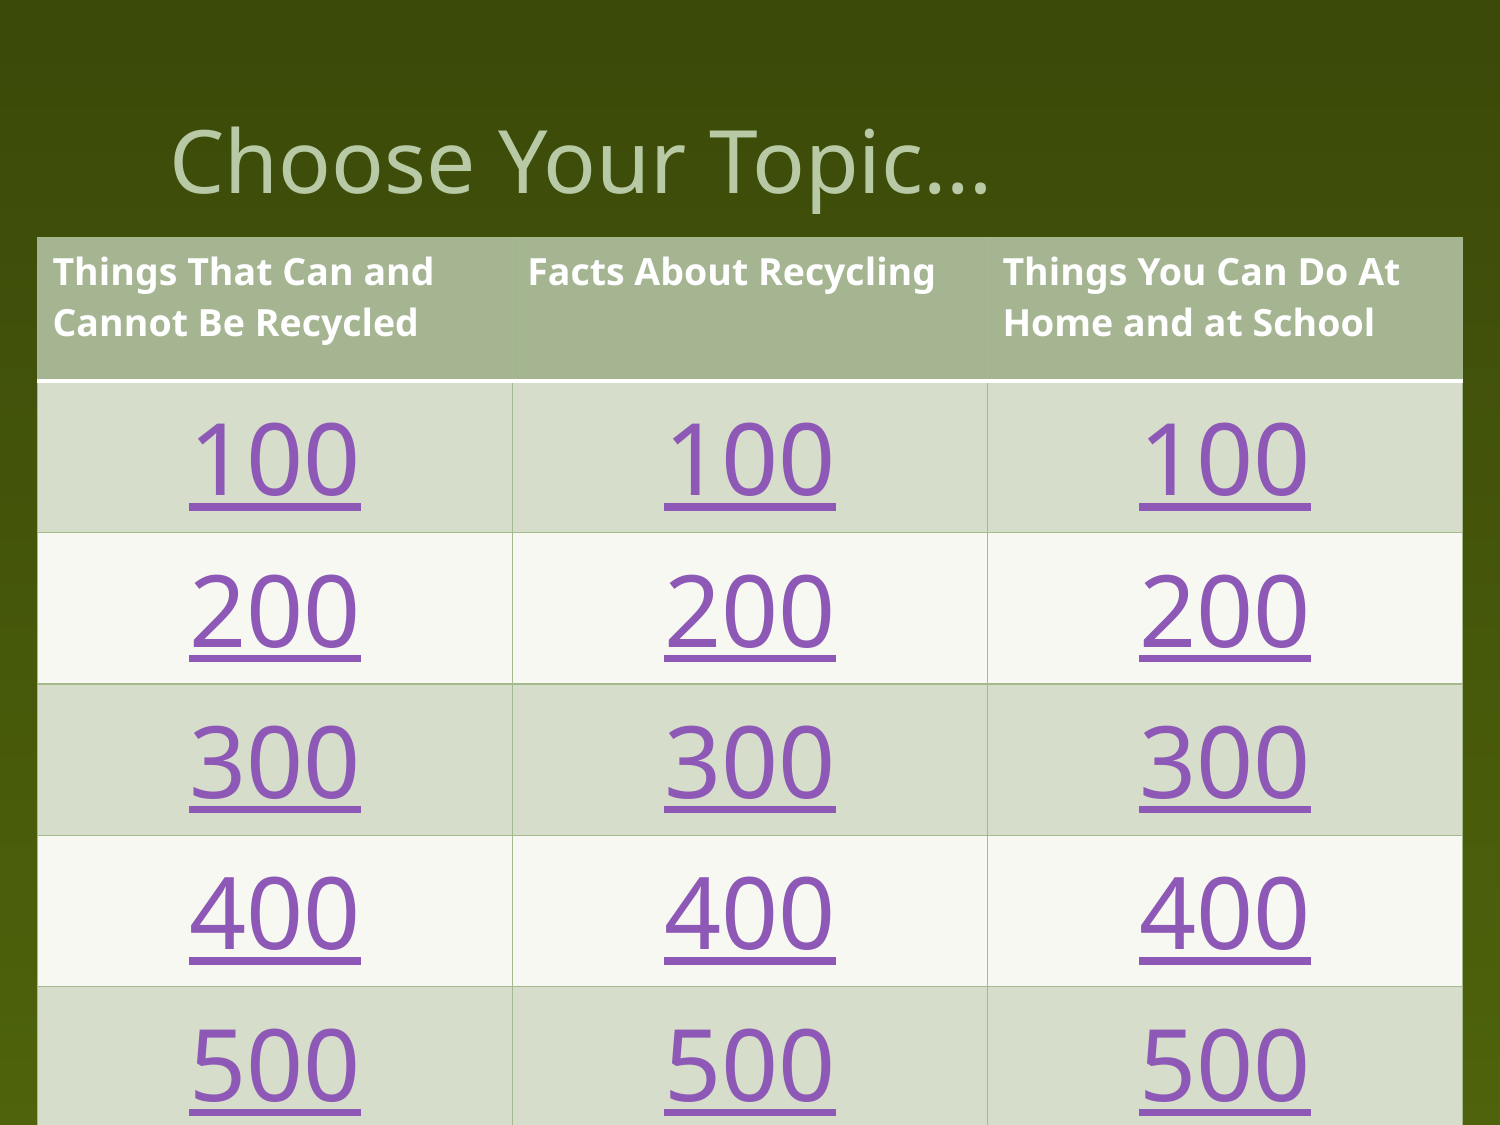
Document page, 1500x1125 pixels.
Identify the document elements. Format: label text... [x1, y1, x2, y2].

table_cell 400 [513, 836, 987, 986]
table_cell 100 [513, 383, 987, 532]
title Choose Your Topic… [75, 43, 1425, 237]
table_header Facts About Recycling [513, 238, 987, 379]
table_cell 500 [38, 987, 512, 1125]
table_cell 500 [988, 987, 1462, 1125]
table_cell 500 [513, 987, 987, 1125]
table_cell 300 [513, 685, 987, 835]
table_cell 200 [988, 533, 1462, 683]
table_cell 100 [988, 383, 1462, 532]
table_cell 300 [988, 685, 1462, 835]
table_header Things You Can Do At Home and at School [988, 238, 1462, 379]
table_cell 100 [38, 383, 512, 532]
table_cell 400 [988, 836, 1462, 986]
table_cell 200 [513, 533, 987, 683]
table_cell 300 [38, 685, 512, 835]
table_cell 200 [38, 533, 512, 683]
table_cell 400 [38, 836, 512, 986]
table_header Things That Can and Cannot Be Recycled [38, 238, 512, 379]
